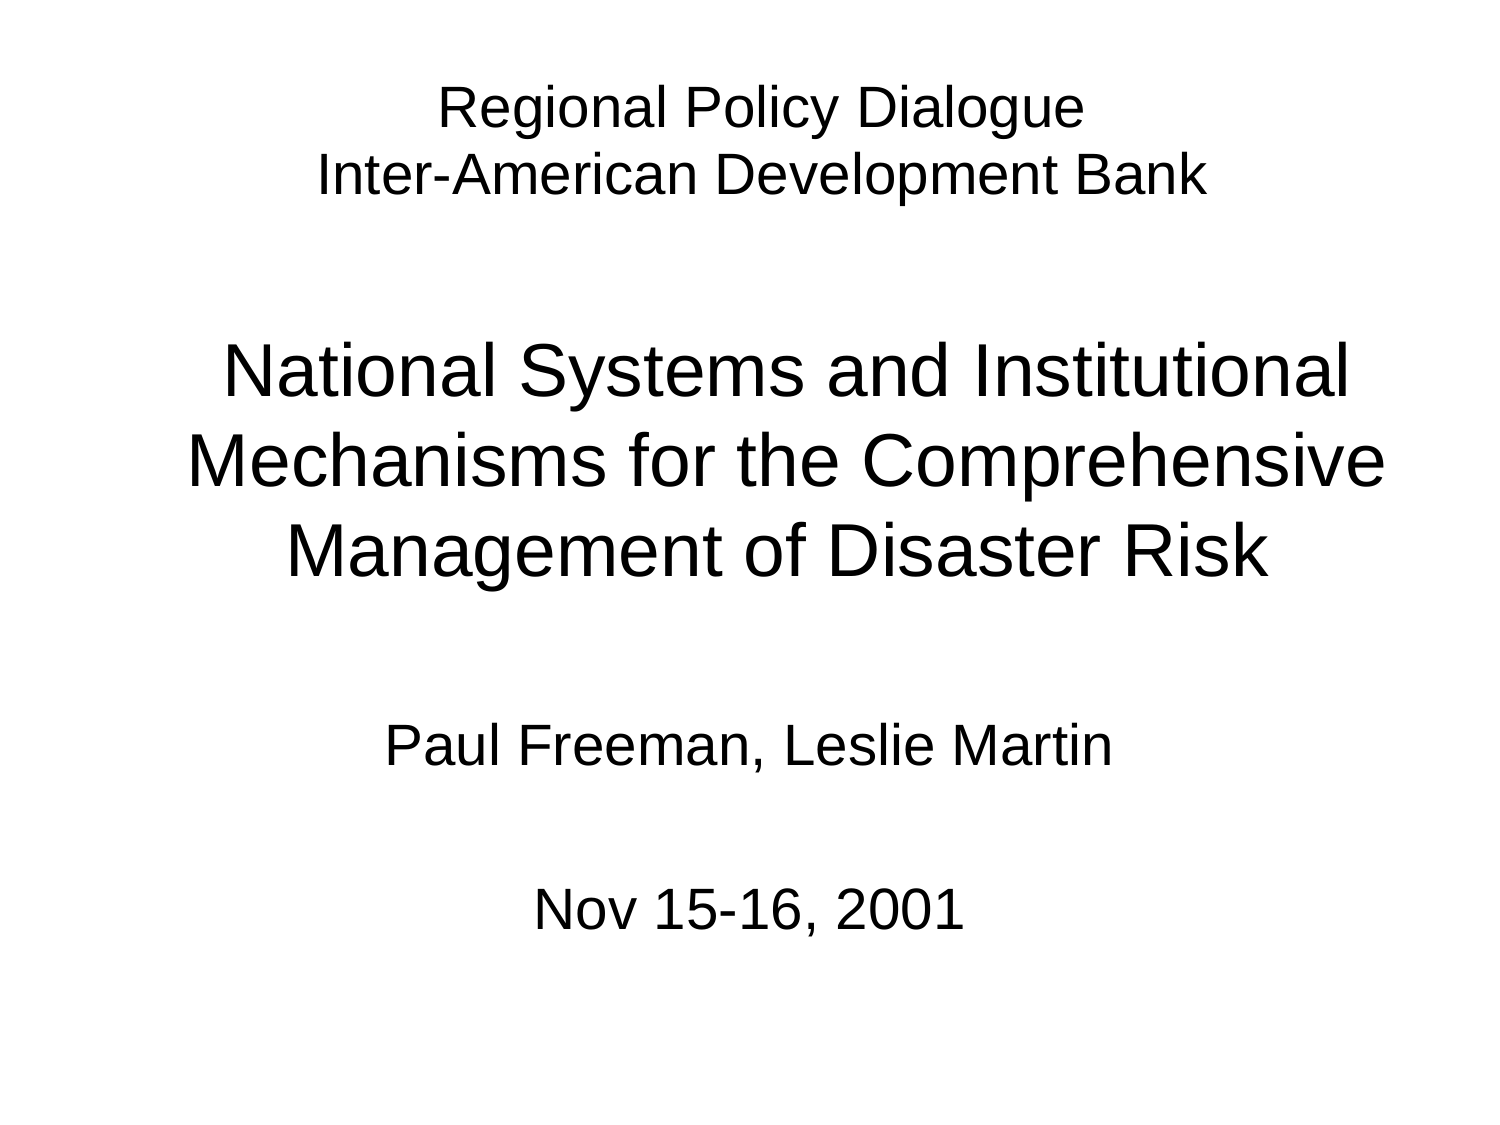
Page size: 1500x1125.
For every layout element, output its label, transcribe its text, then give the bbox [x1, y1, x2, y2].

title National Systems and Institutional Mechanisms for the Comprehensive Management of Disaster Risk [112, 262, 1463, 651]
text_box Regional Policy Dialogue Inter-American Development Bank [237, 74, 1288, 363]
subtitle Paul Freeman, Leslie Martin Nov 15-16, 2001 [224, 699, 1276, 988]
